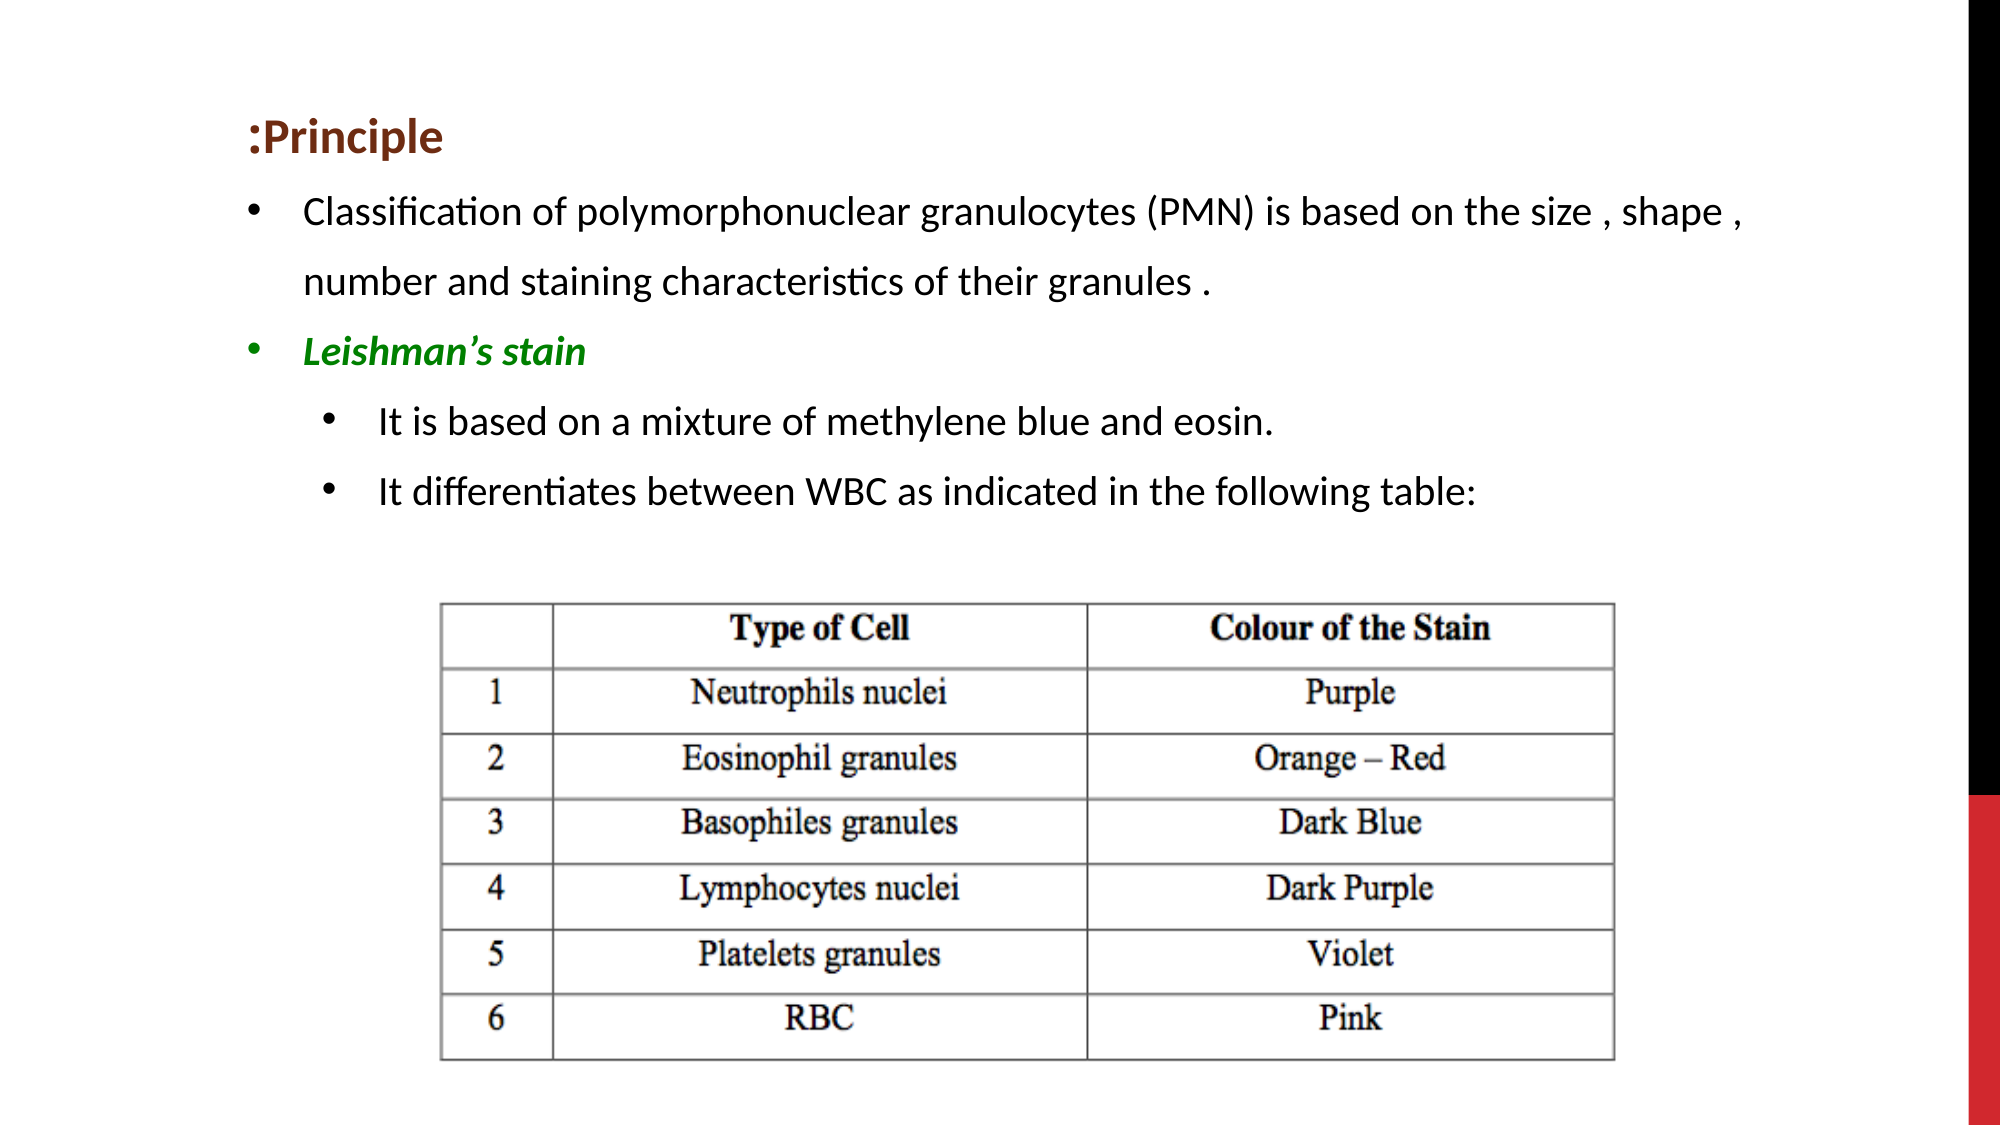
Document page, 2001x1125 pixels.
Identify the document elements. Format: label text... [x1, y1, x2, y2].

text_box Principle: Classification of polymorphonuclear granulocytes (PMN) is based on the size , shape , number and staining characteristics of their granules . Leishman’s stain It is based on a mixture of methylene blue and eosin. It differentiates between WBC as indicated in the following table: [232, 96, 1881, 581]
picture [408, 585, 1634, 1102]
